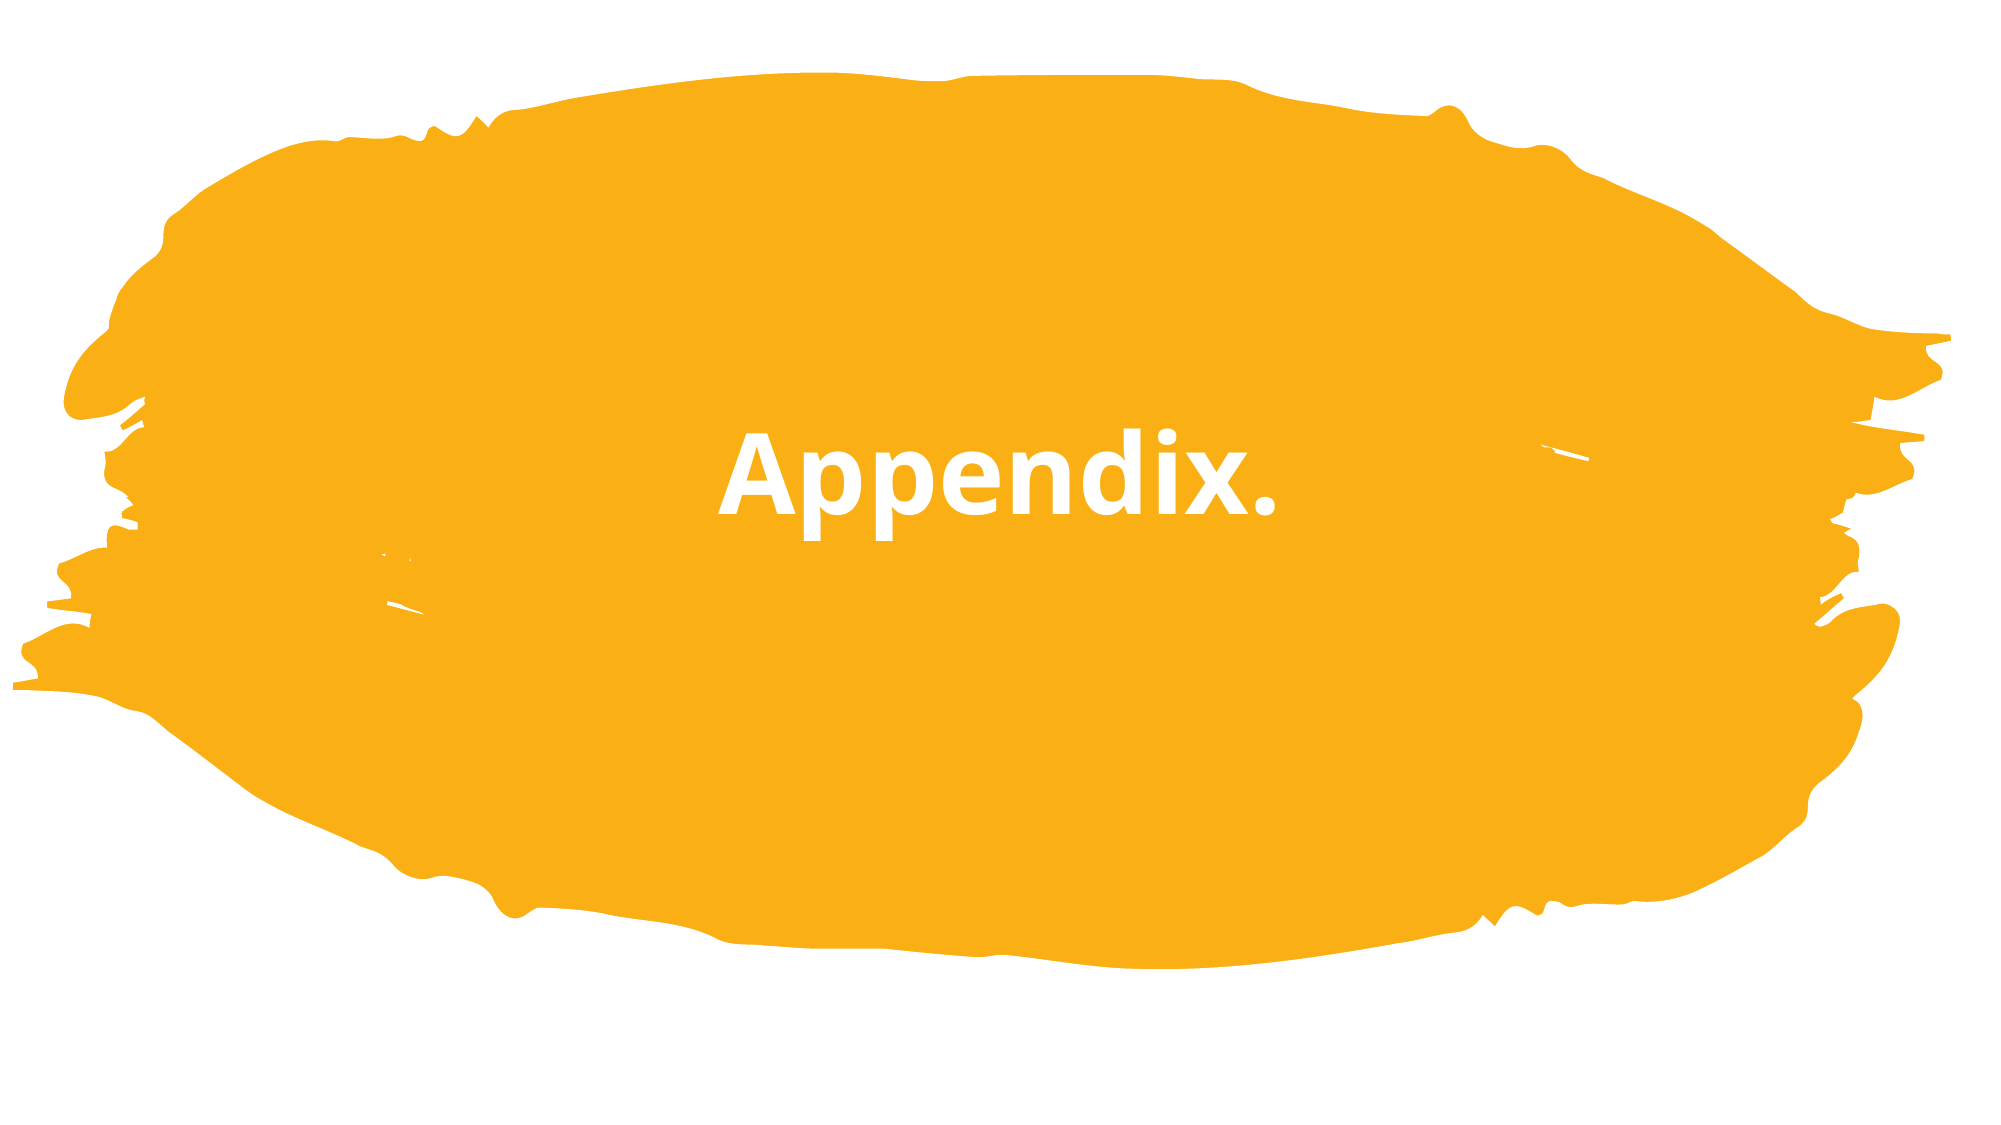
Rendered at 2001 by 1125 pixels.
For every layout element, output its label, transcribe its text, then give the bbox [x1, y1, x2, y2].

text_box [0, 0, 2000, 1125]
text_box [386, 601, 424, 615]
text_box Appendix. [429, 394, 1571, 462]
text_box [1571, 452, 1590, 462]
